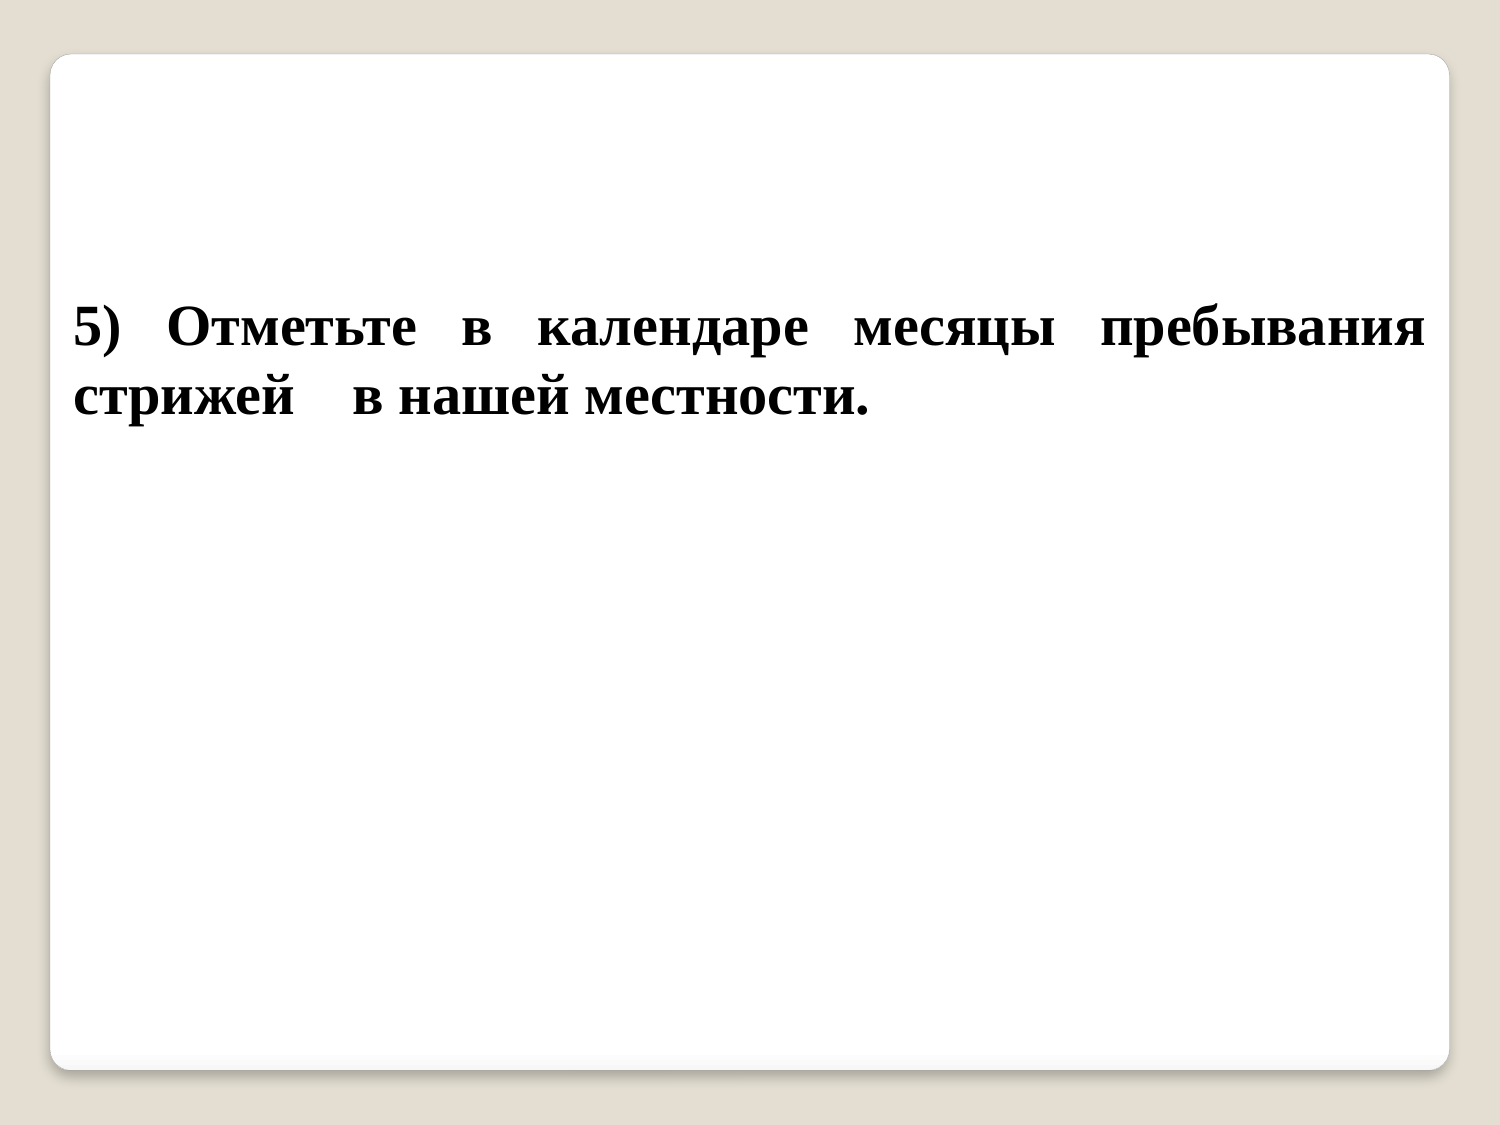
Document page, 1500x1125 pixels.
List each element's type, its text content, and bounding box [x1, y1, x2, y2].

text_box 5) Отметьте в календаре месяцы пребывания стрижей в нашей местности. [58, 69, 1442, 435]
